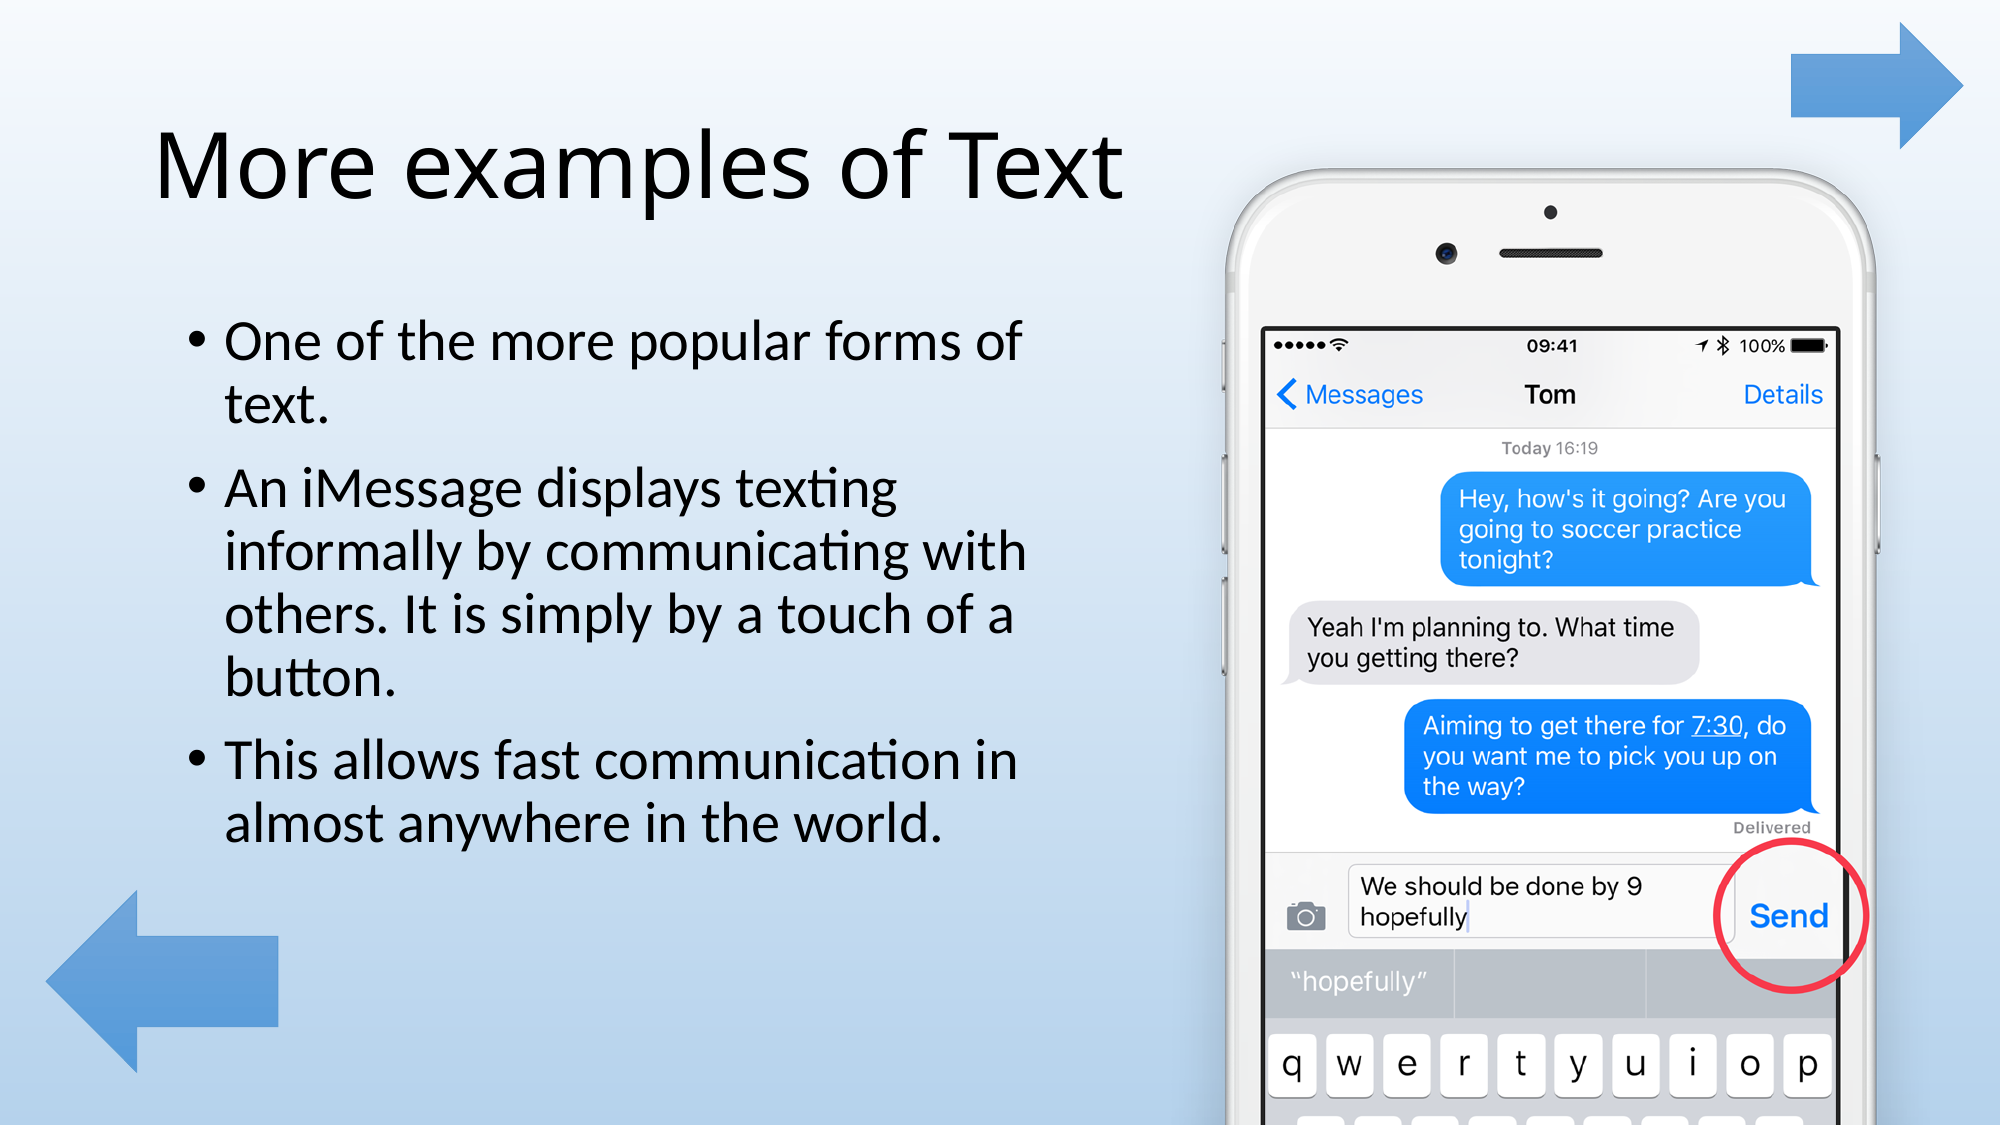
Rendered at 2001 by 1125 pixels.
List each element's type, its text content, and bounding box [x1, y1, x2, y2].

title More examples of Text [137, 59, 1863, 278]
picture [1171, 134, 1930, 1125]
text_box [1791, 21, 1964, 134]
list One of the more popular forms of text. An iMessage displays texting informally by communicating with others. It is simply by a touch of a button. This allows fast communication in almost anywhere in the world. [171, 302, 1138, 1017]
text_box [45, 889, 279, 1074]
